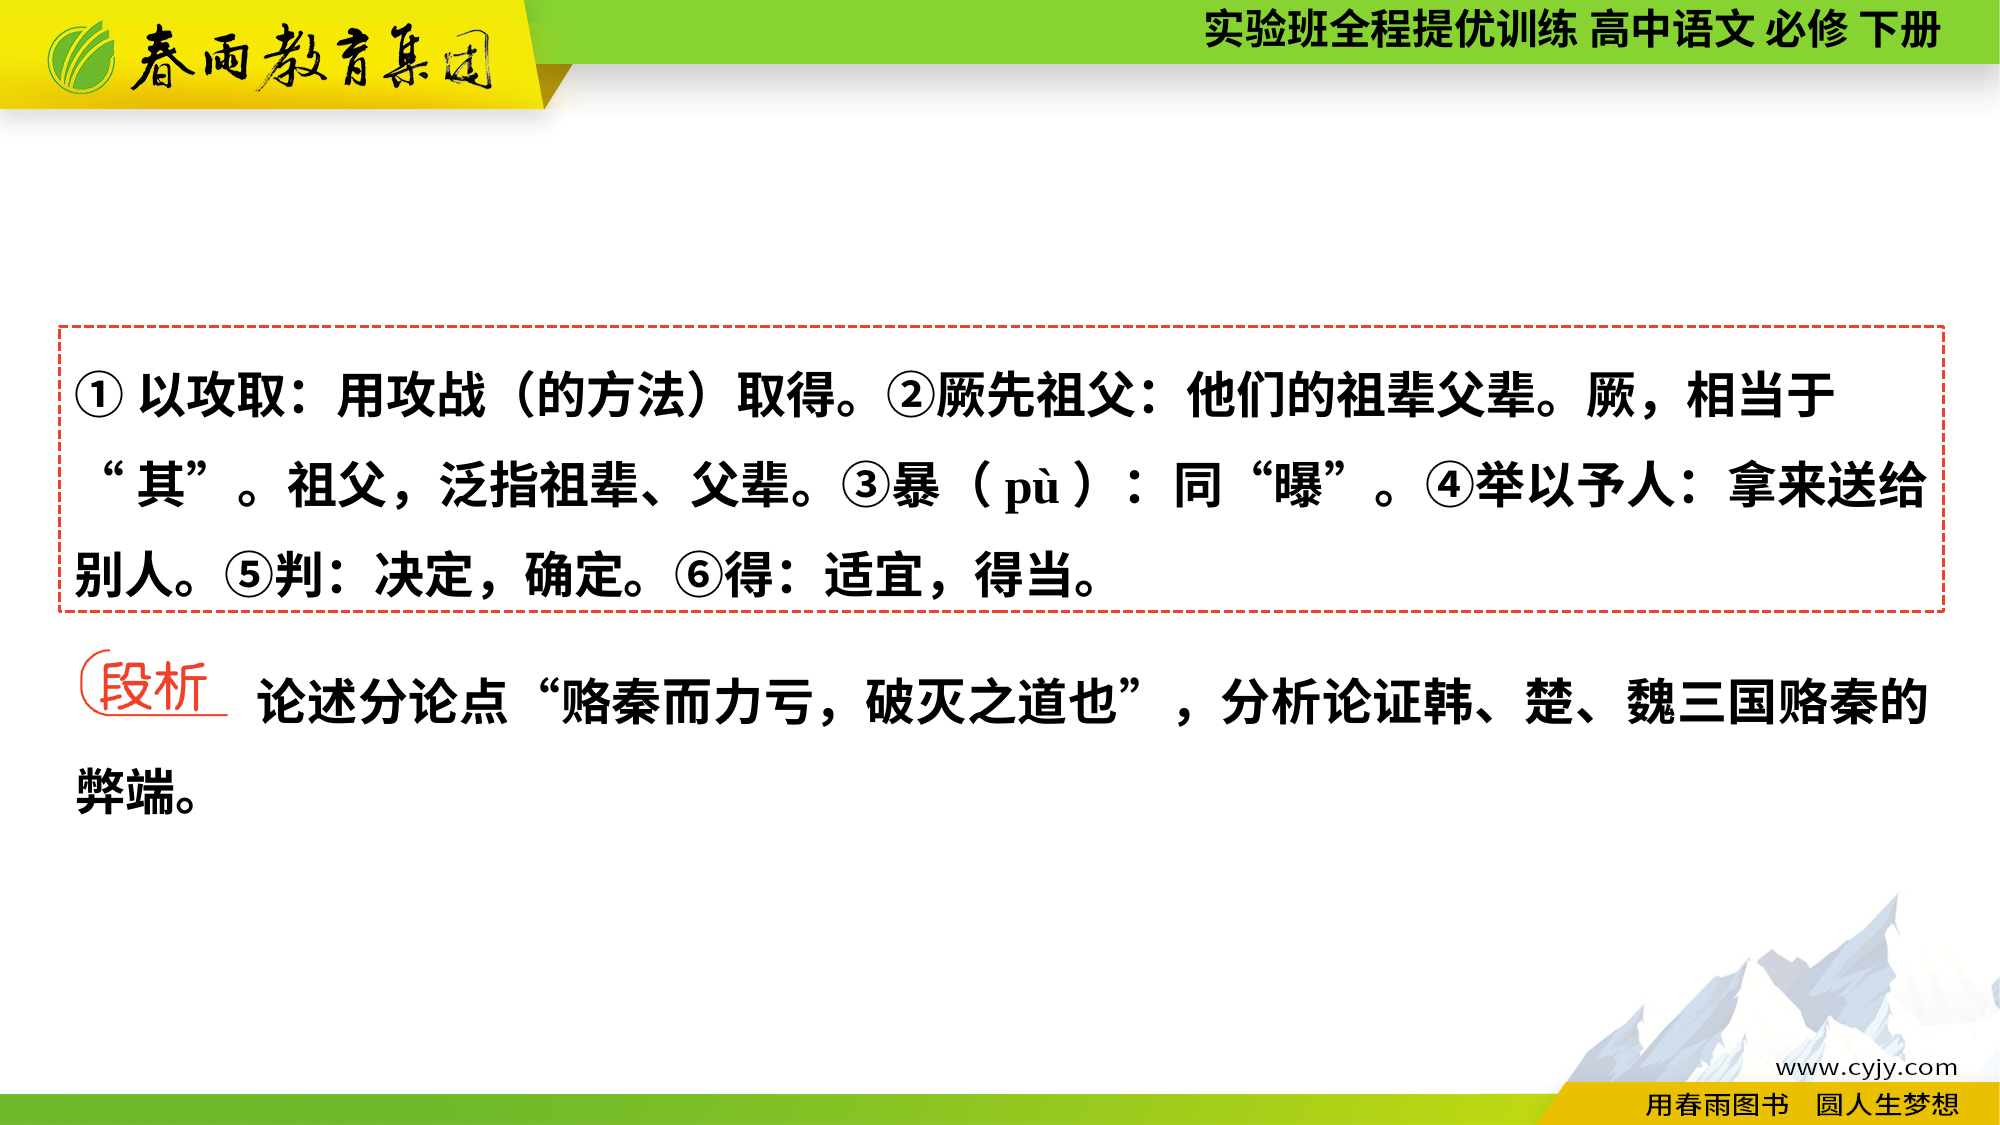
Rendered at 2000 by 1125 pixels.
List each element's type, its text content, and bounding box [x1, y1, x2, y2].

picture [0, 0, 2000, 1125]
text_box ①以攻取：用攻战（的方法）取得。②厥先祖父：他们的祖辈父辈。厥，相当于 “其”。祖父，泛指祖辈、父辈。③暴（pù）：同“曝”。④举以予人：拿来送给别人。⑤判：决定，确定。⑥得：适宜，得当。 [59, 326, 1944, 612]
text_box 论述分论点“赂秦而力亏，破灭之道也”，分析论证韩、楚、魏三国赂秦的弊端。 [60, 633, 1945, 829]
